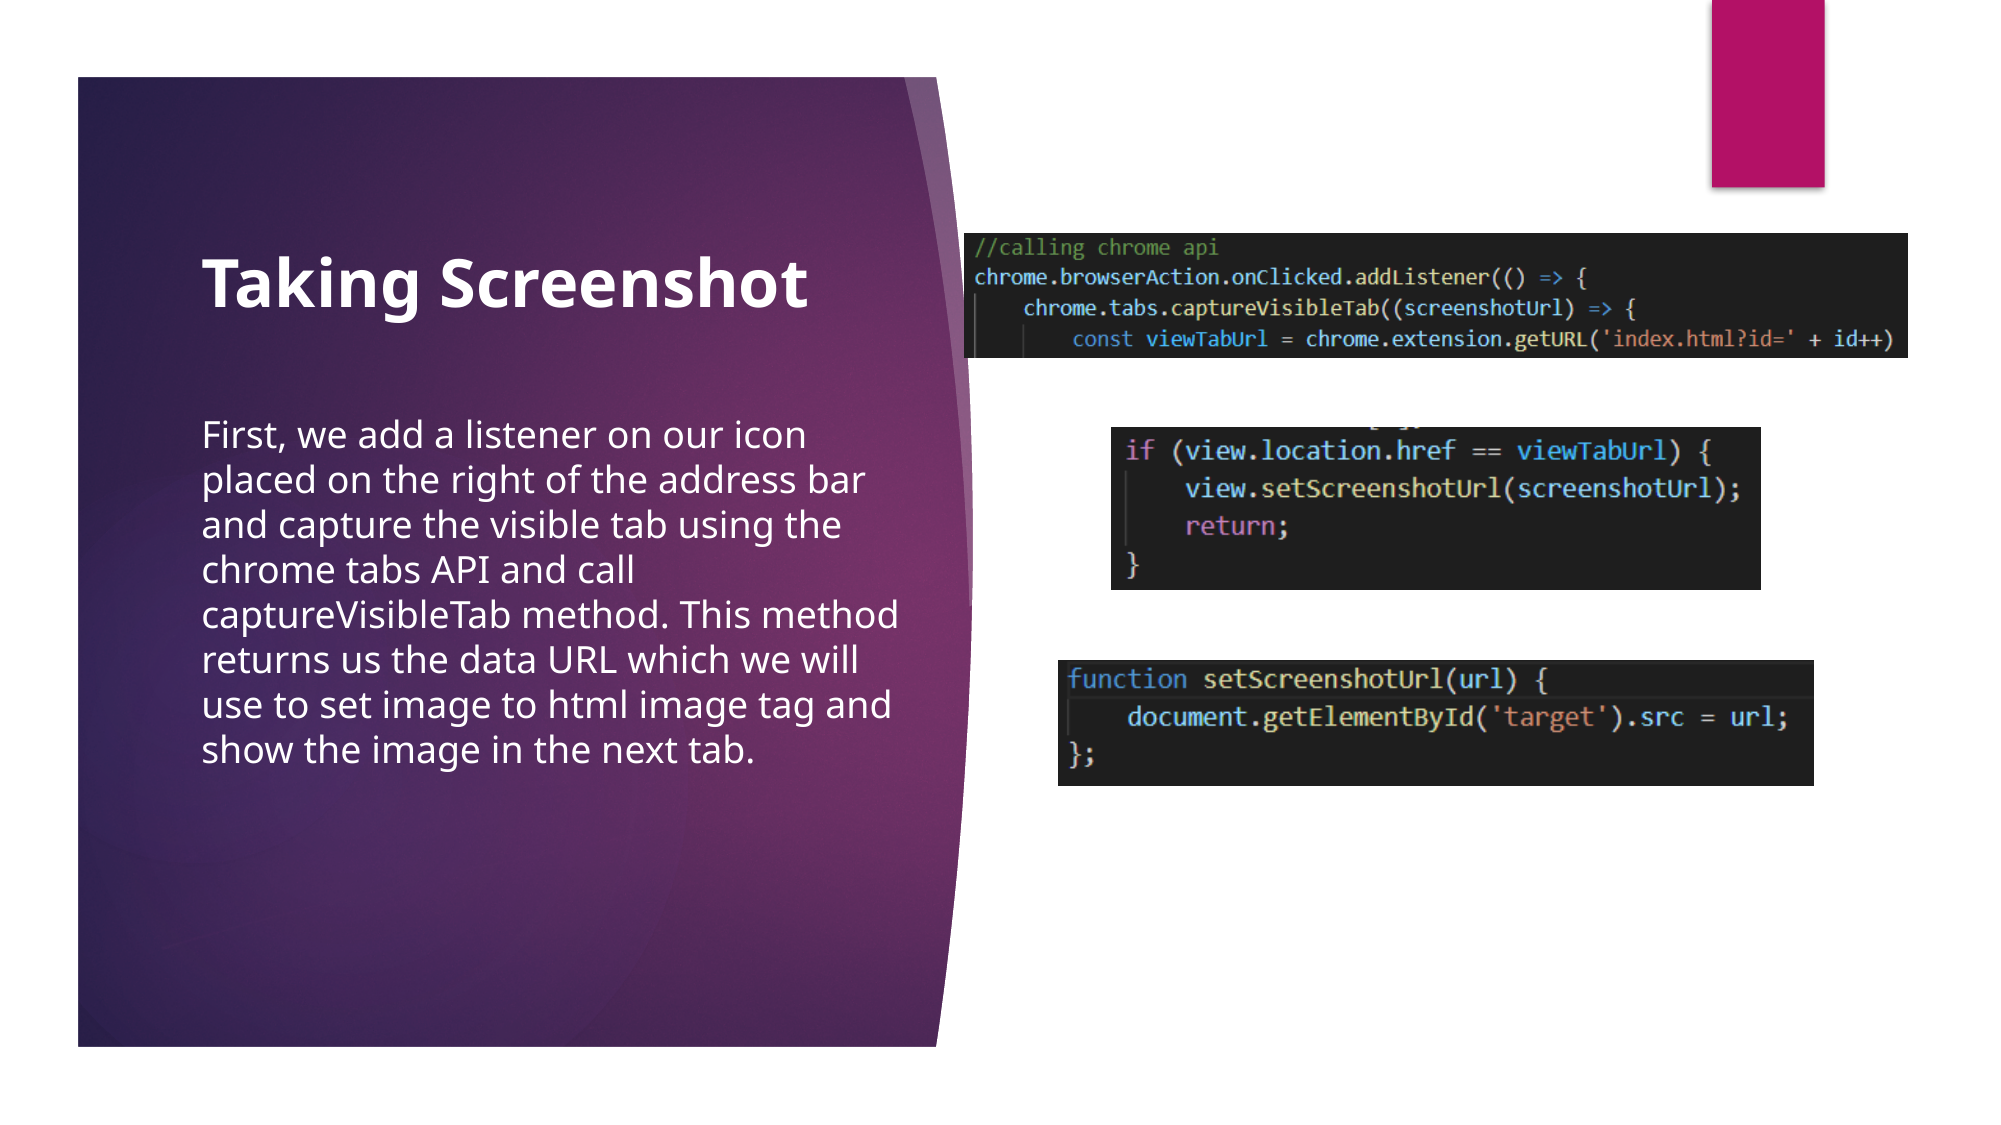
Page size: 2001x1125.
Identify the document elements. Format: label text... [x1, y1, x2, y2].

picture [1058, 660, 1814, 786]
picture [1111, 427, 1761, 591]
picture [964, 233, 1908, 358]
text_box Taking Screenshot First, we add a listener on our icon placed on the right of the address bar and capture the visible tab using the chrome tabs API and call captureVisibleTab method. This method returns us the data URL which we will use to set image to html image tag and show the image in the next tab. [186, 233, 942, 779]
